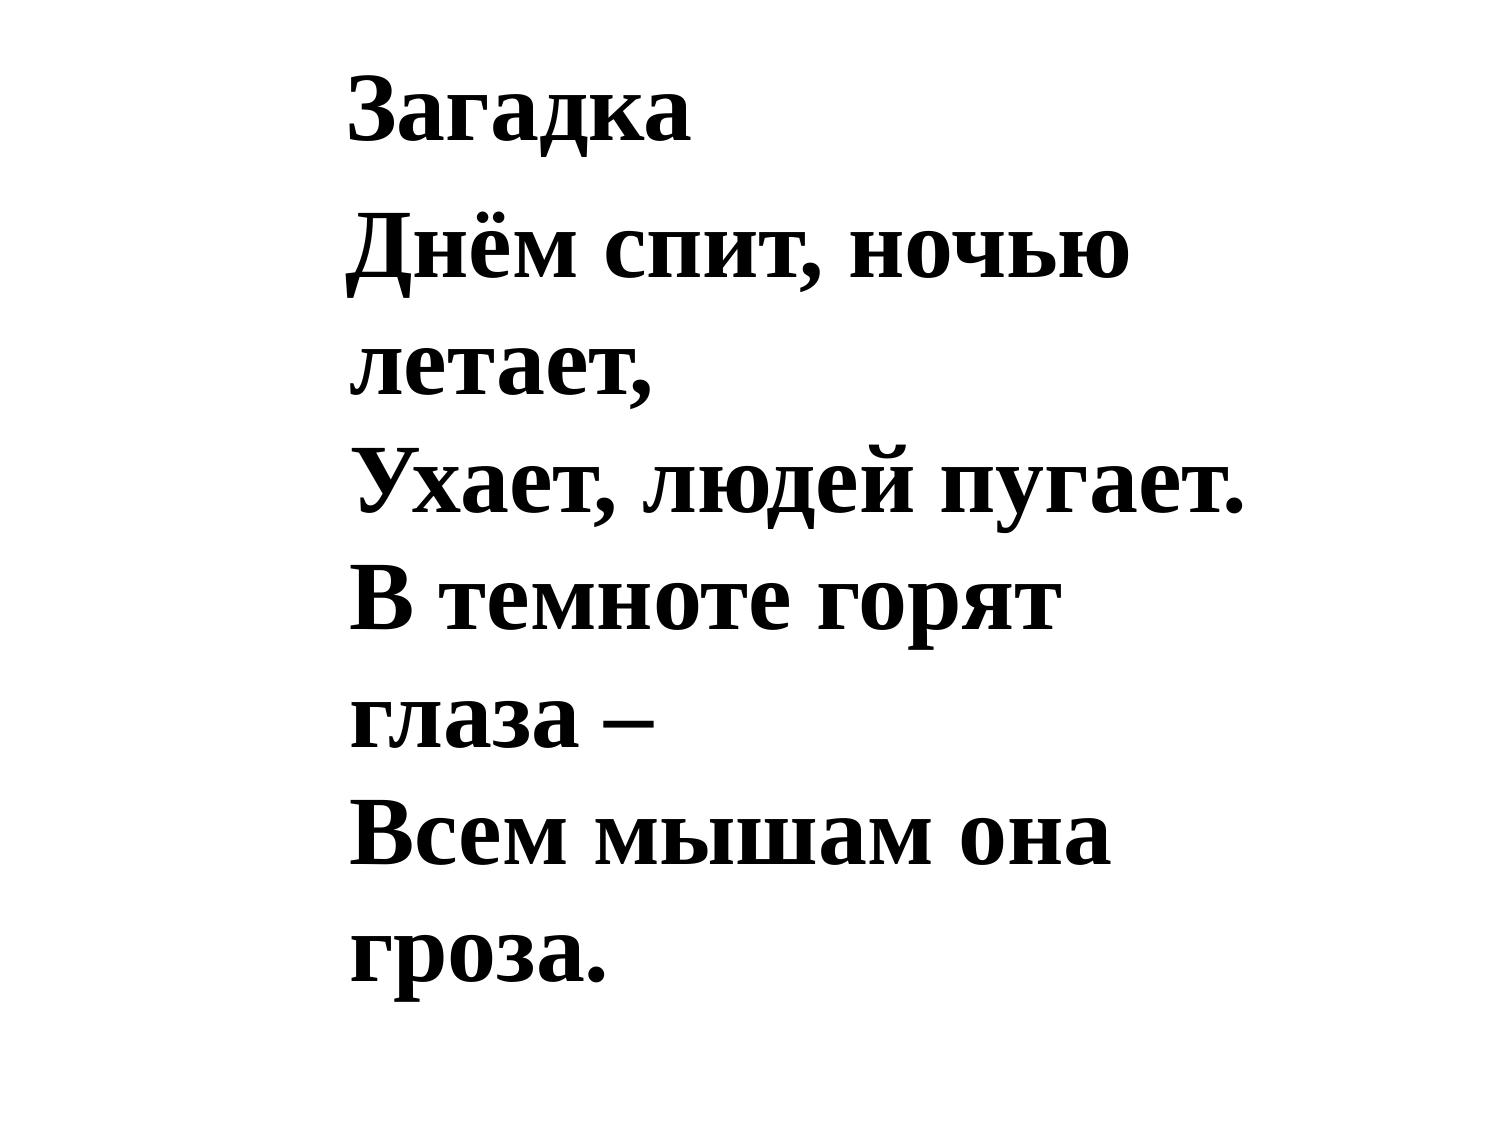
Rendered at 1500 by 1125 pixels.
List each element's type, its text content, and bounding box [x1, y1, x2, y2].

list Загадка Днём спит, ночью летает, Ухает, людей пугает. В темноте горят глаза – Всем мышам она гроза. [281, 35, 1274, 1032]
